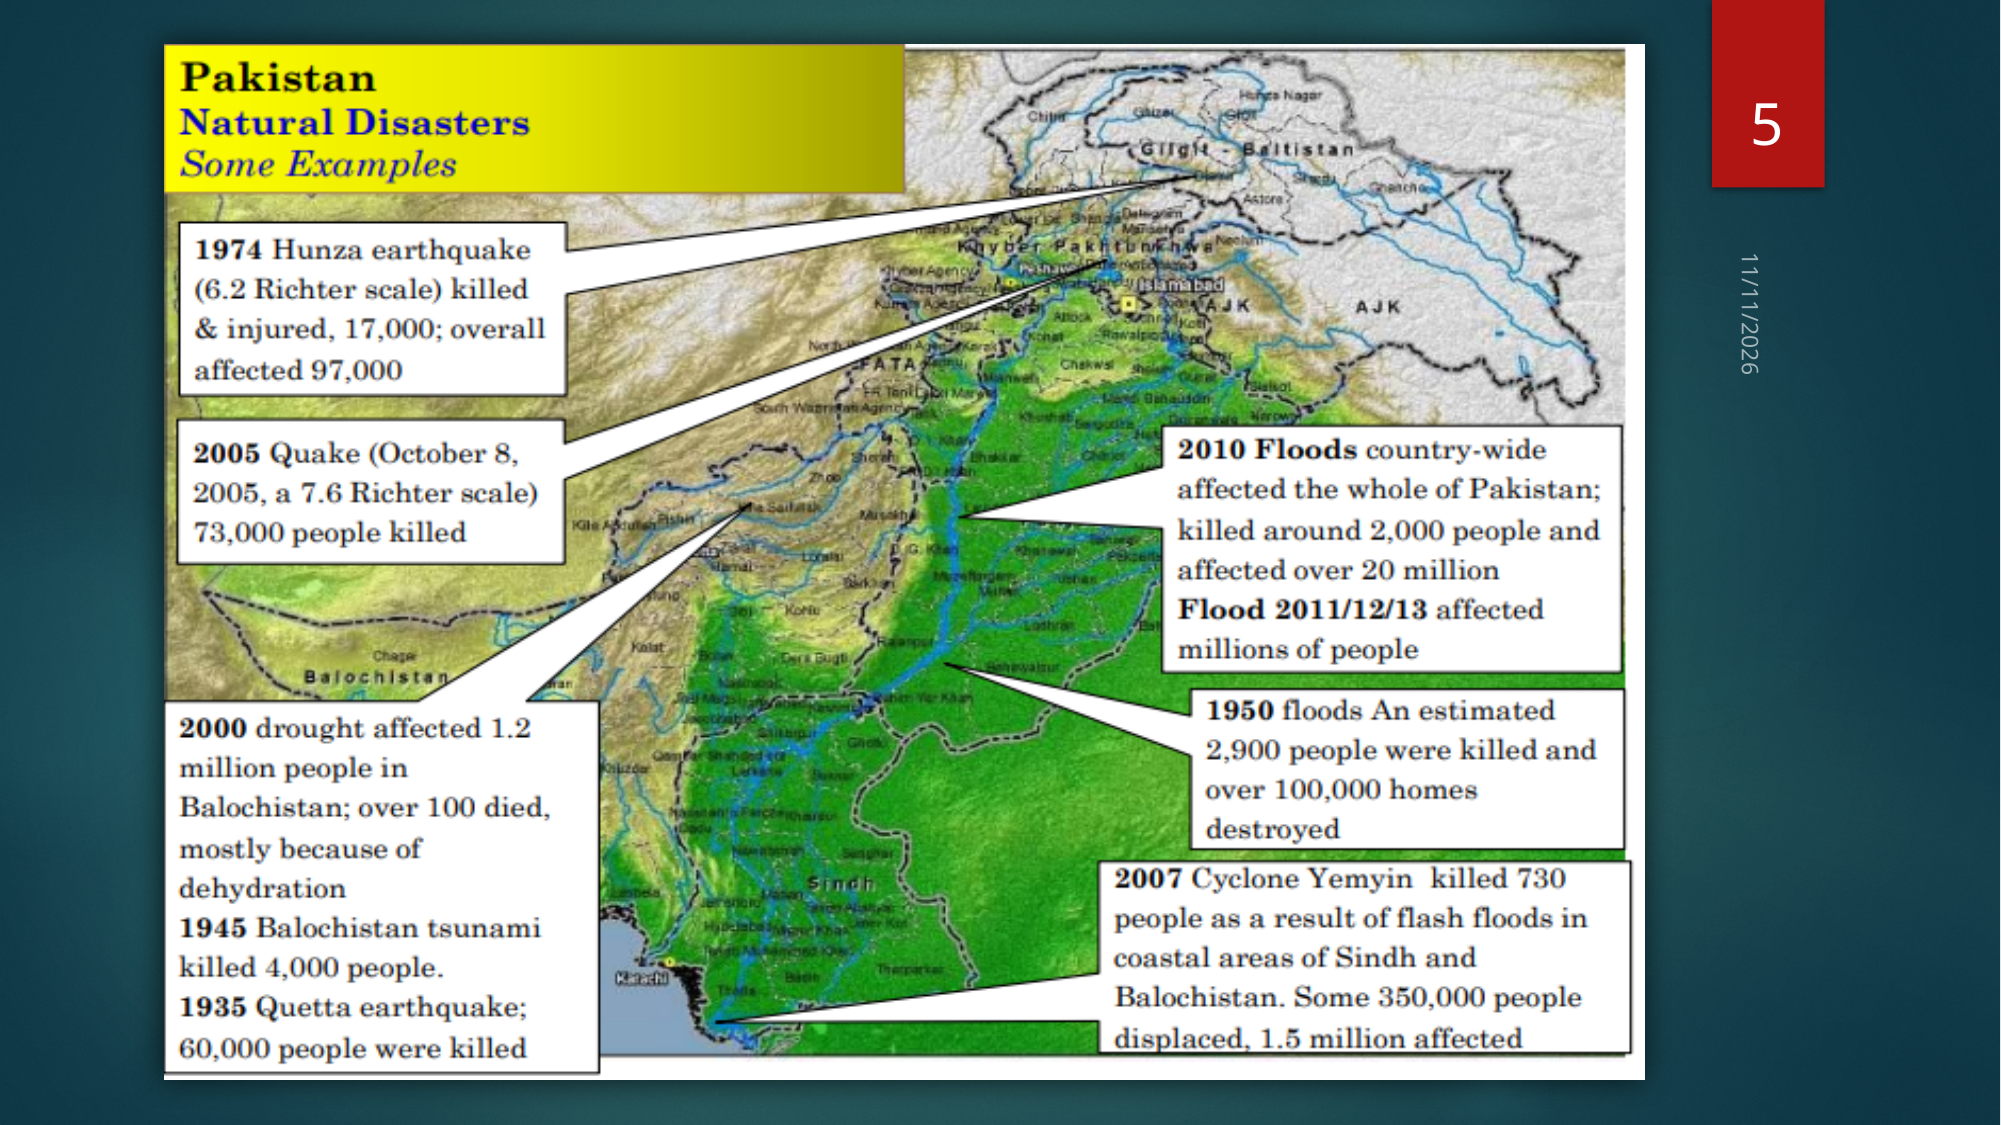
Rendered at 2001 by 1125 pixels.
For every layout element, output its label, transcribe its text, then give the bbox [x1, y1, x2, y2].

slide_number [1722, 237, 1773, 400]
slide_number 5 [1698, 48, 1836, 175]
picture [0, 0, 1646, 1125]
